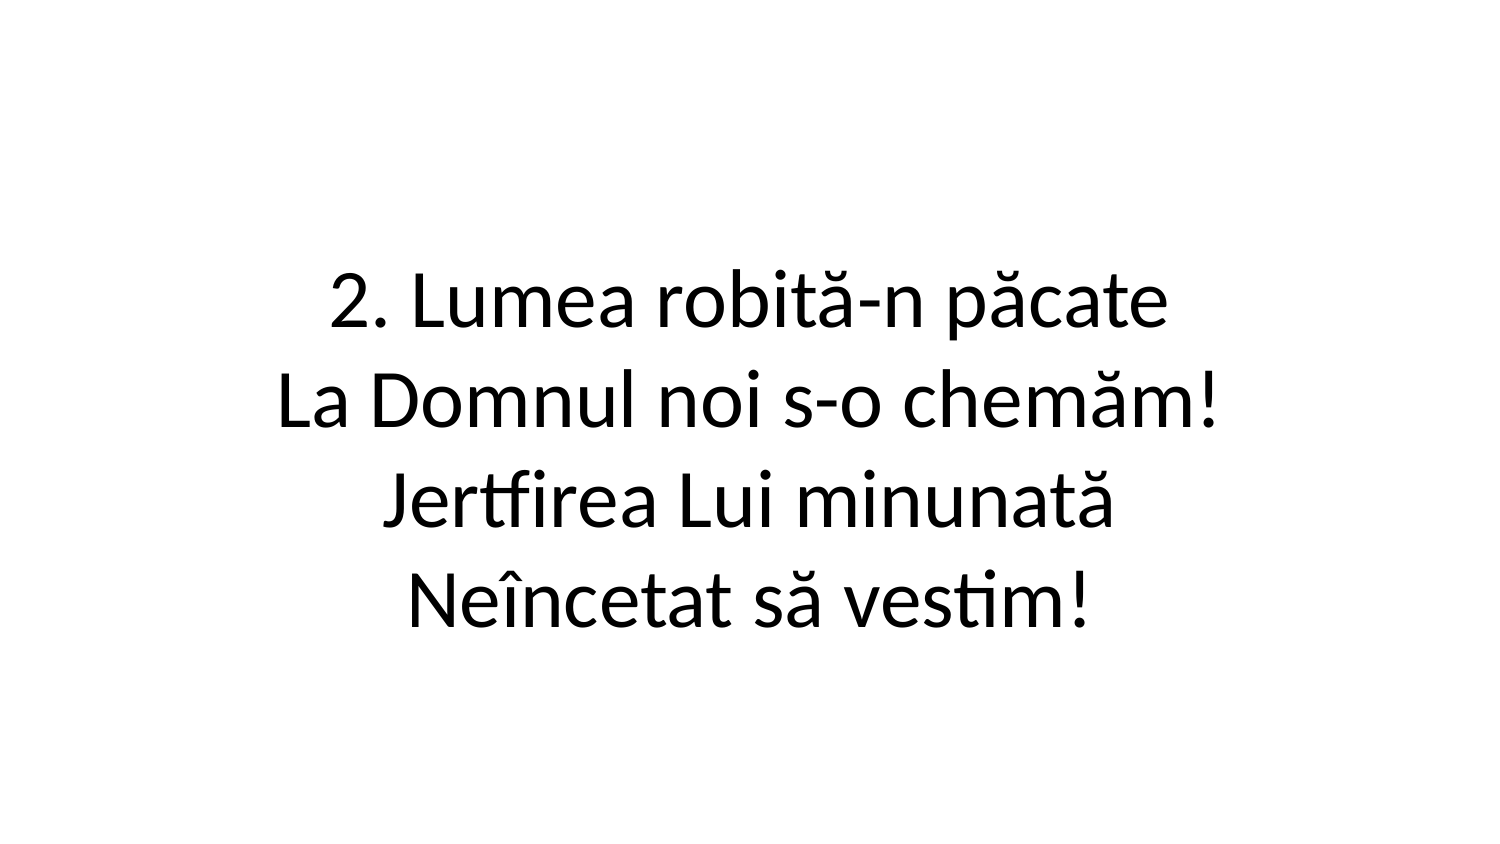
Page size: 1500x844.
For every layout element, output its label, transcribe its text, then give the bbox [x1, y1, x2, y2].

text_box 2. Lumea robită-n păcate La Domnul noi s-o chemăm! Jertfirea Lui minunată Neîncetat să vestim! [261, 192, 1239, 652]
